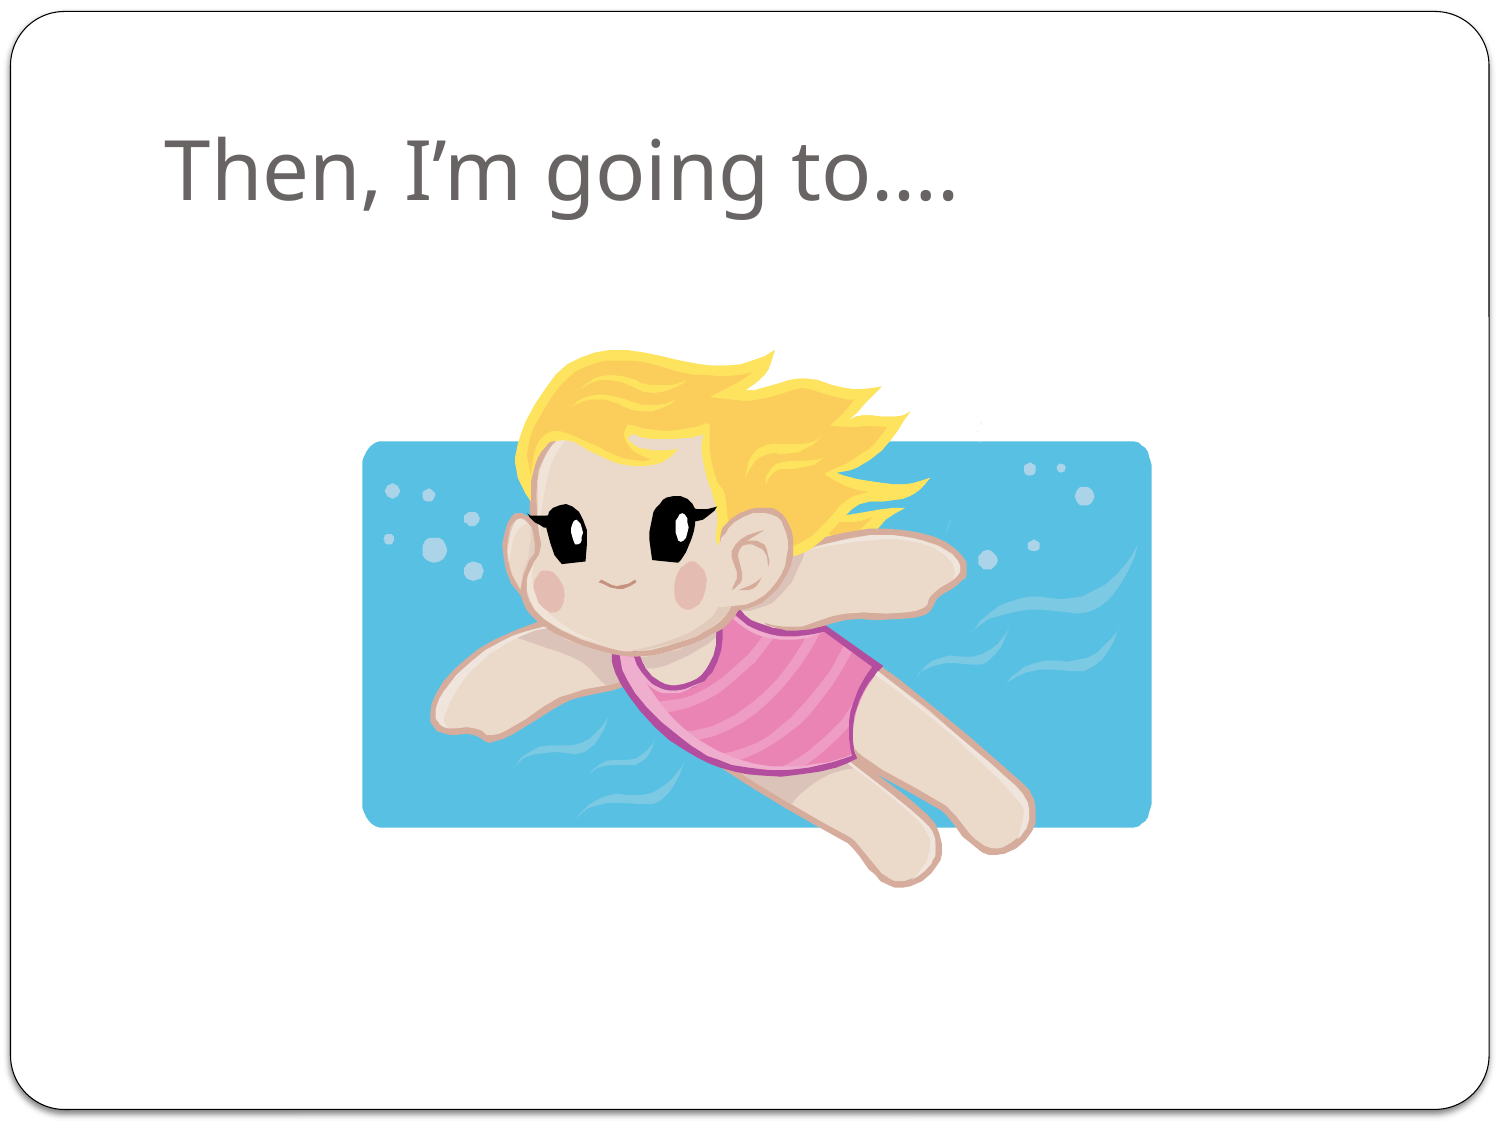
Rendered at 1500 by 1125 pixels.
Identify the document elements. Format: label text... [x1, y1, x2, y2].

picture [362, 349, 1152, 888]
title Then, I’m going to…. [150, 45, 1425, 233]
